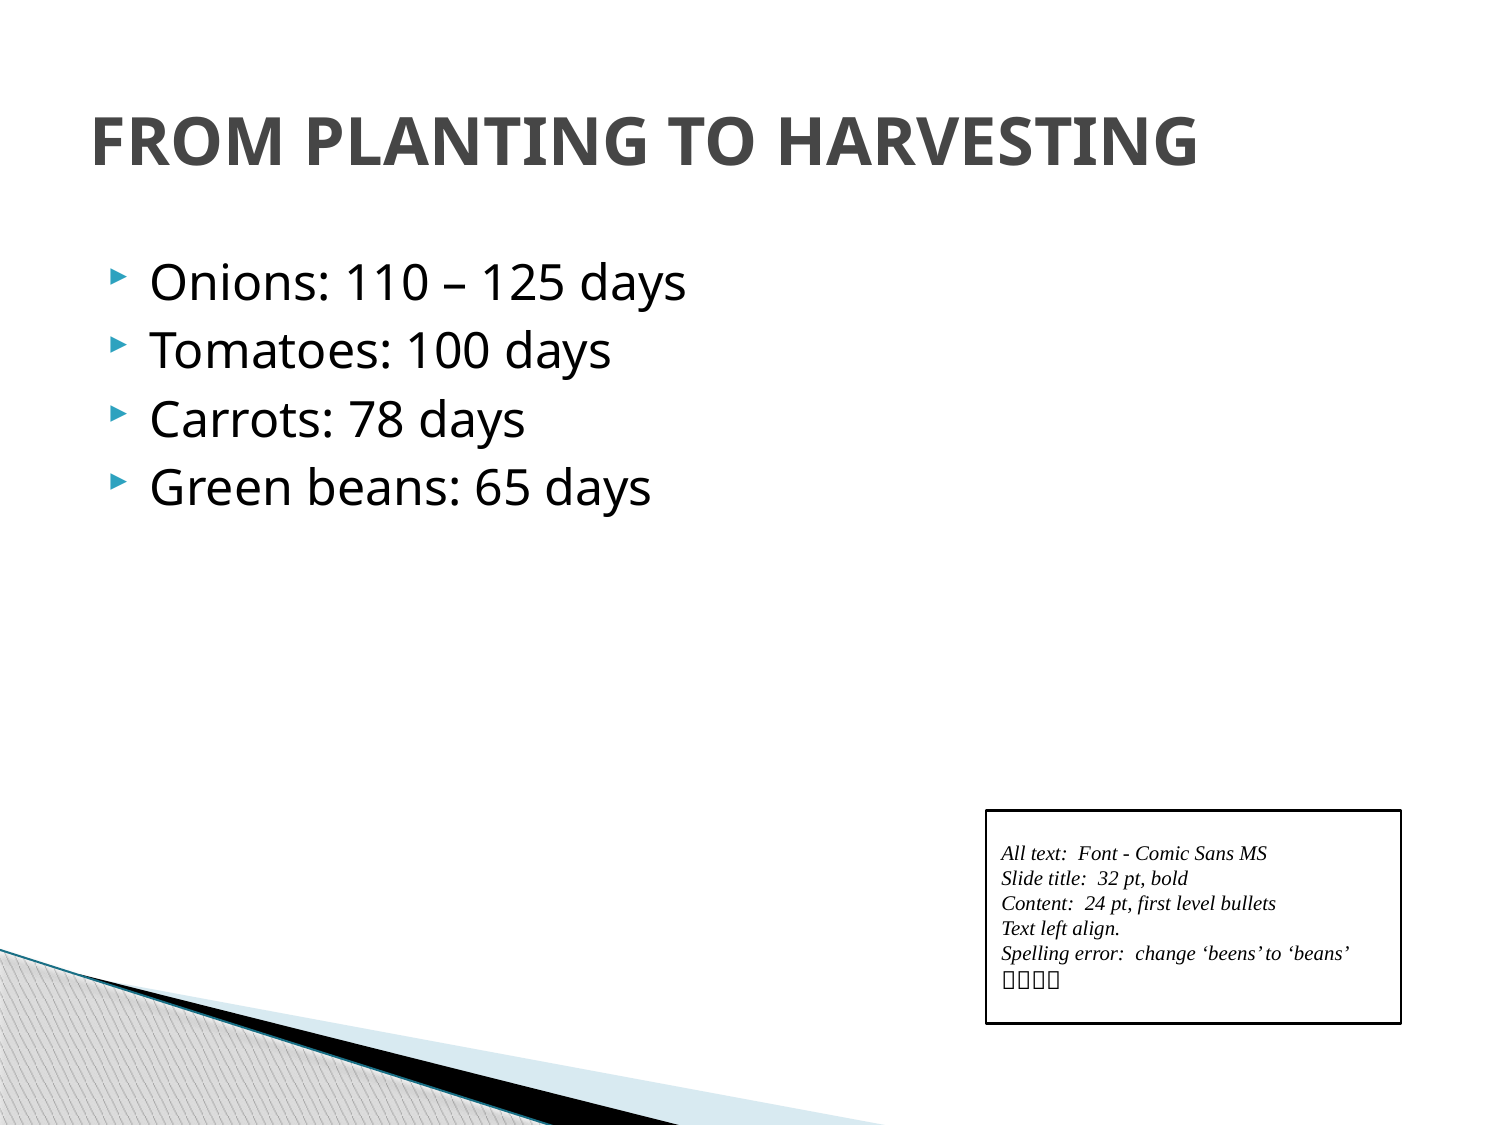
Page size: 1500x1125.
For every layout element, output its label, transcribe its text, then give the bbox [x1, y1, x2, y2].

title FROM PLANTING TO HARVESTING [75, 45, 1425, 233]
text_box All text: Font - Comic Sans MS Slide title: 32 pt, bold Content: 24 pt, first level bullets Text left align. Spelling error: change ‘beens’ to ‘beans’  [982, 806, 1405, 1028]
list Onions: 110 – 125 days Tomatoes: 100 days Carrots: 78 days Green beans: 65 days [75, 243, 1425, 986]
